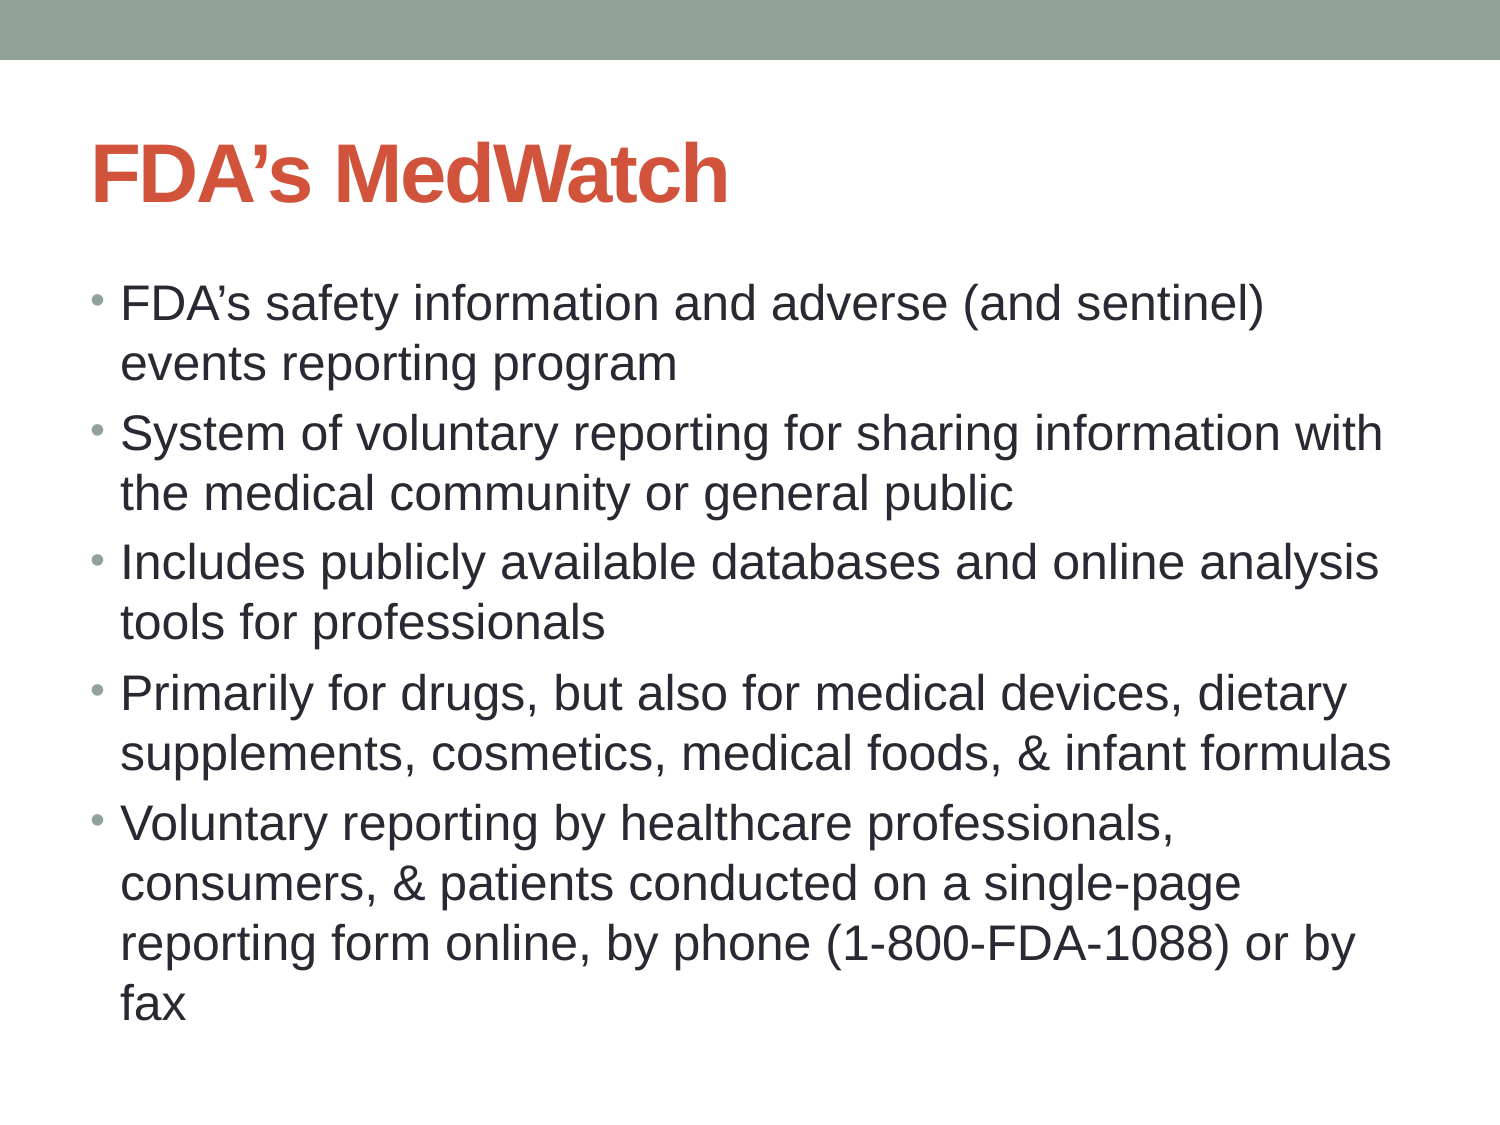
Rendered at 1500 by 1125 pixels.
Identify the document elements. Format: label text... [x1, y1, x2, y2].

title FDA’s MedWatch [75, 87, 1425, 250]
list FDA’s safety information and adverse (and sentinel) events reporting program System of voluntary reporting for sharing information with the medical community or general public Includes publicly available databases and online analysis tools for professionals Primarily for drugs, but also for medical devices, dietary supplements, cosmetics, medical foods, & infant formulas Voluntary reporting by healthcare professionals, consumers, & patients conducted on a single-page reporting form online, by phone (1-800-FDA-1088) or by fax [75, 262, 1425, 1063]
